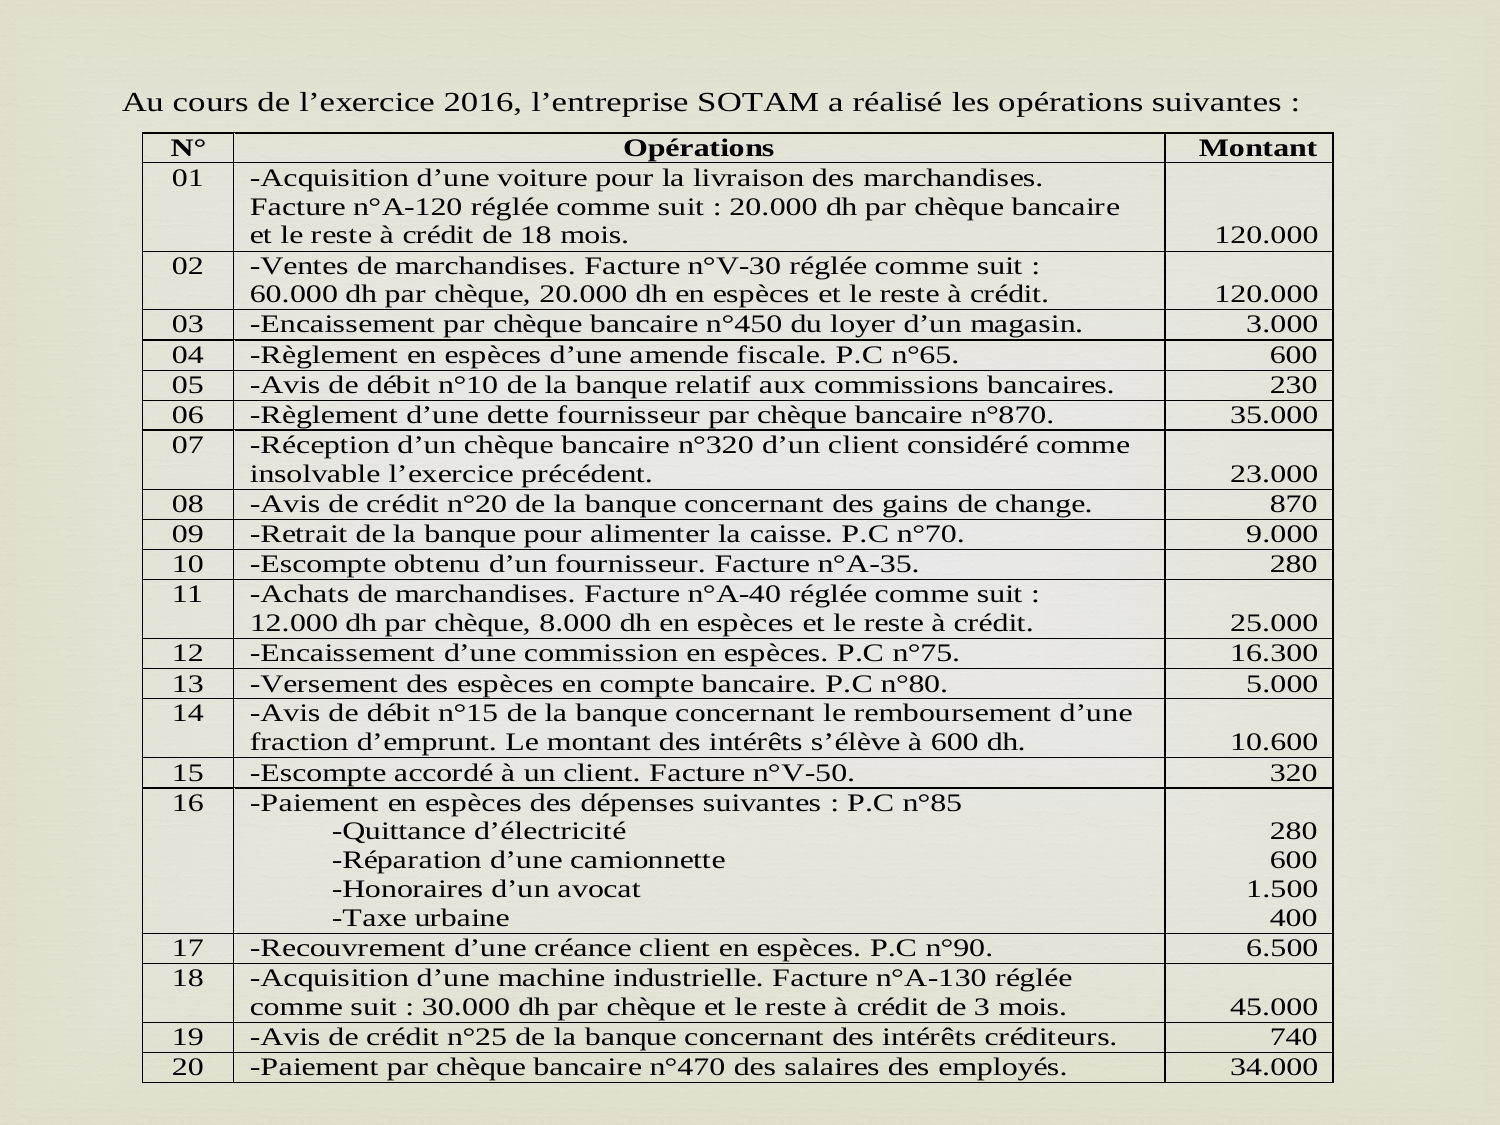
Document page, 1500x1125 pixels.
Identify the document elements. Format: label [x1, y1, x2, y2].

picture [64, 72, 1413, 1116]
